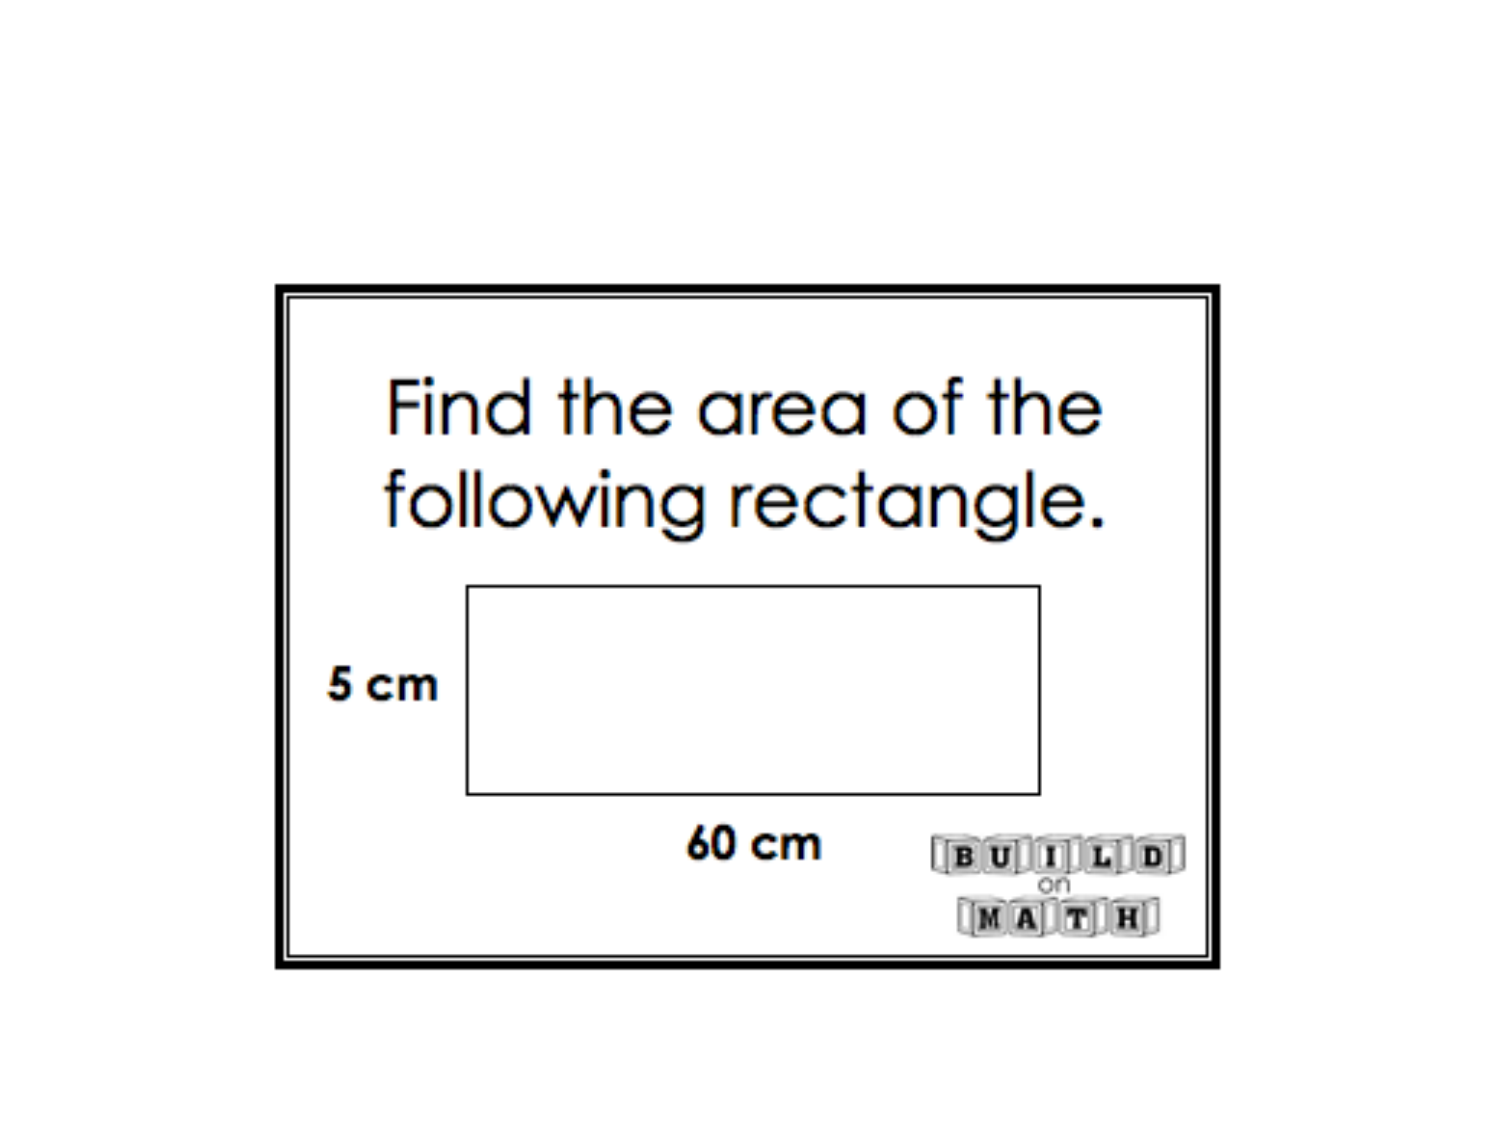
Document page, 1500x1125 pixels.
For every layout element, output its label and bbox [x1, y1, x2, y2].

list [74, 262, 1426, 1006]
